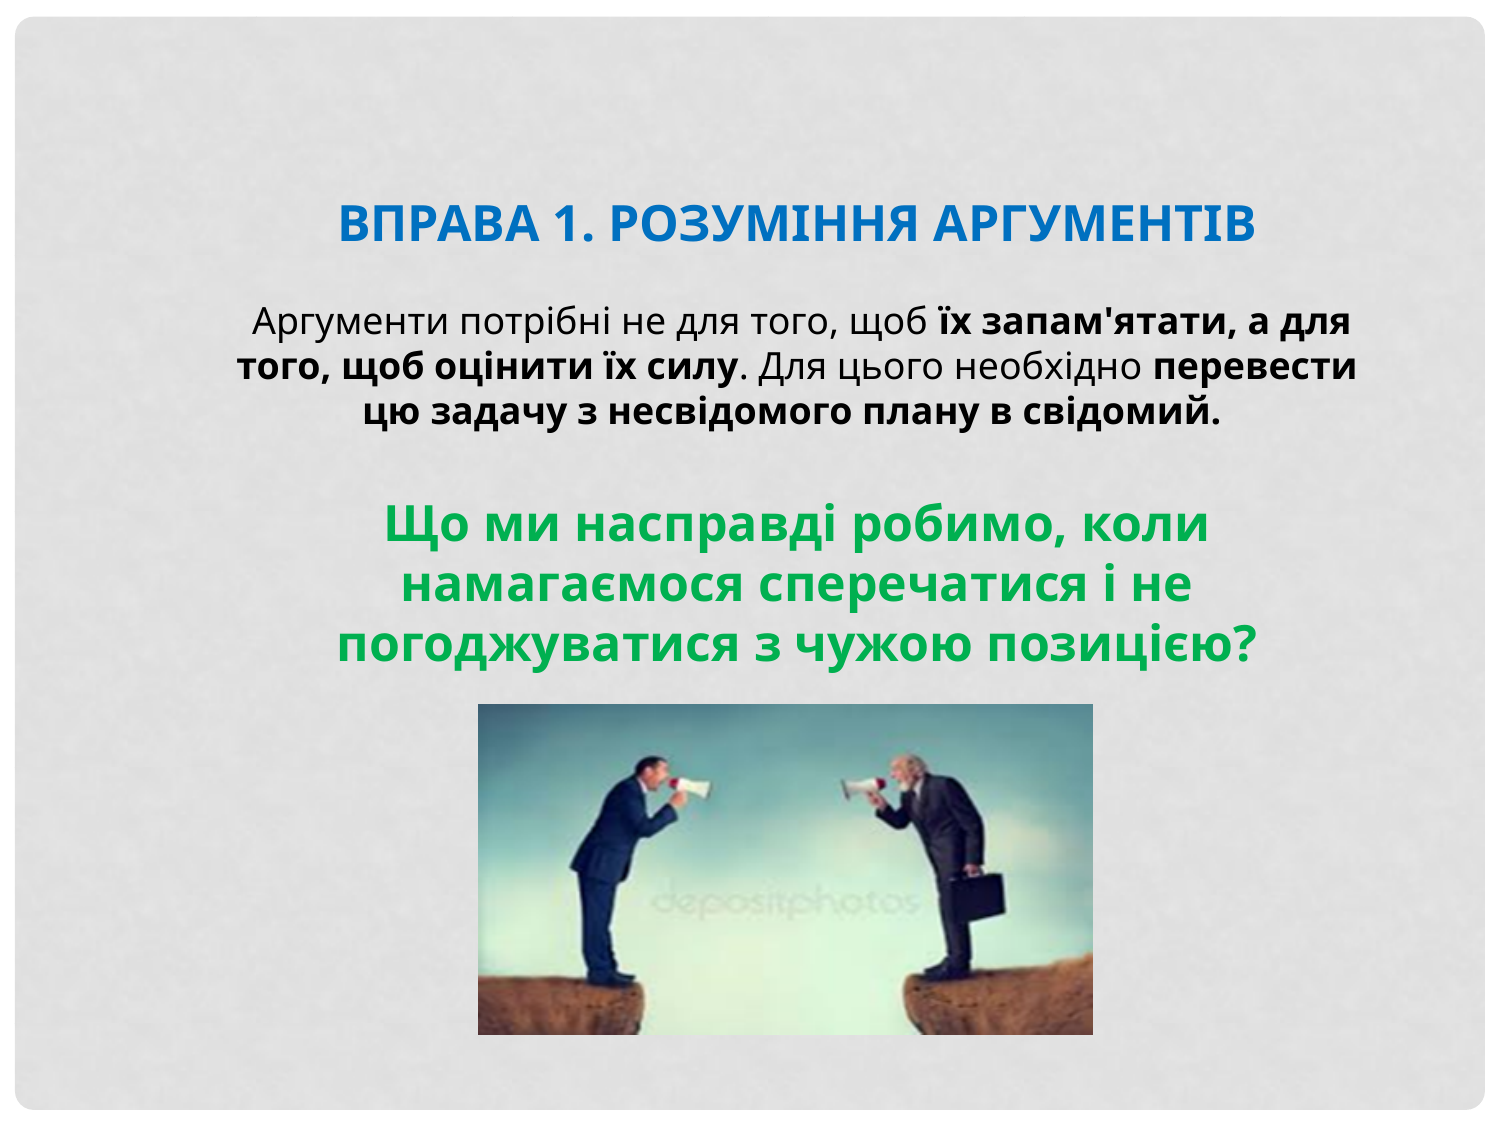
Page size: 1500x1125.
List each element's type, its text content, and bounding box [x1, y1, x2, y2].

text_box ВПРАВА 1. РОЗУМІННЯ АРГУМЕНТІВ Аргументи потрібні не для того, щоб їх запам'ятати, а для того, щоб оцінити їх силу. Для цього необхідно перевести цю задачу з несвідомого плану в свідомий. Що ми насправді робимо, коли намагаємося сперечатися і не погоджуватися з чужою позицією? [206, 184, 1388, 860]
picture [478, 703, 1093, 1036]
